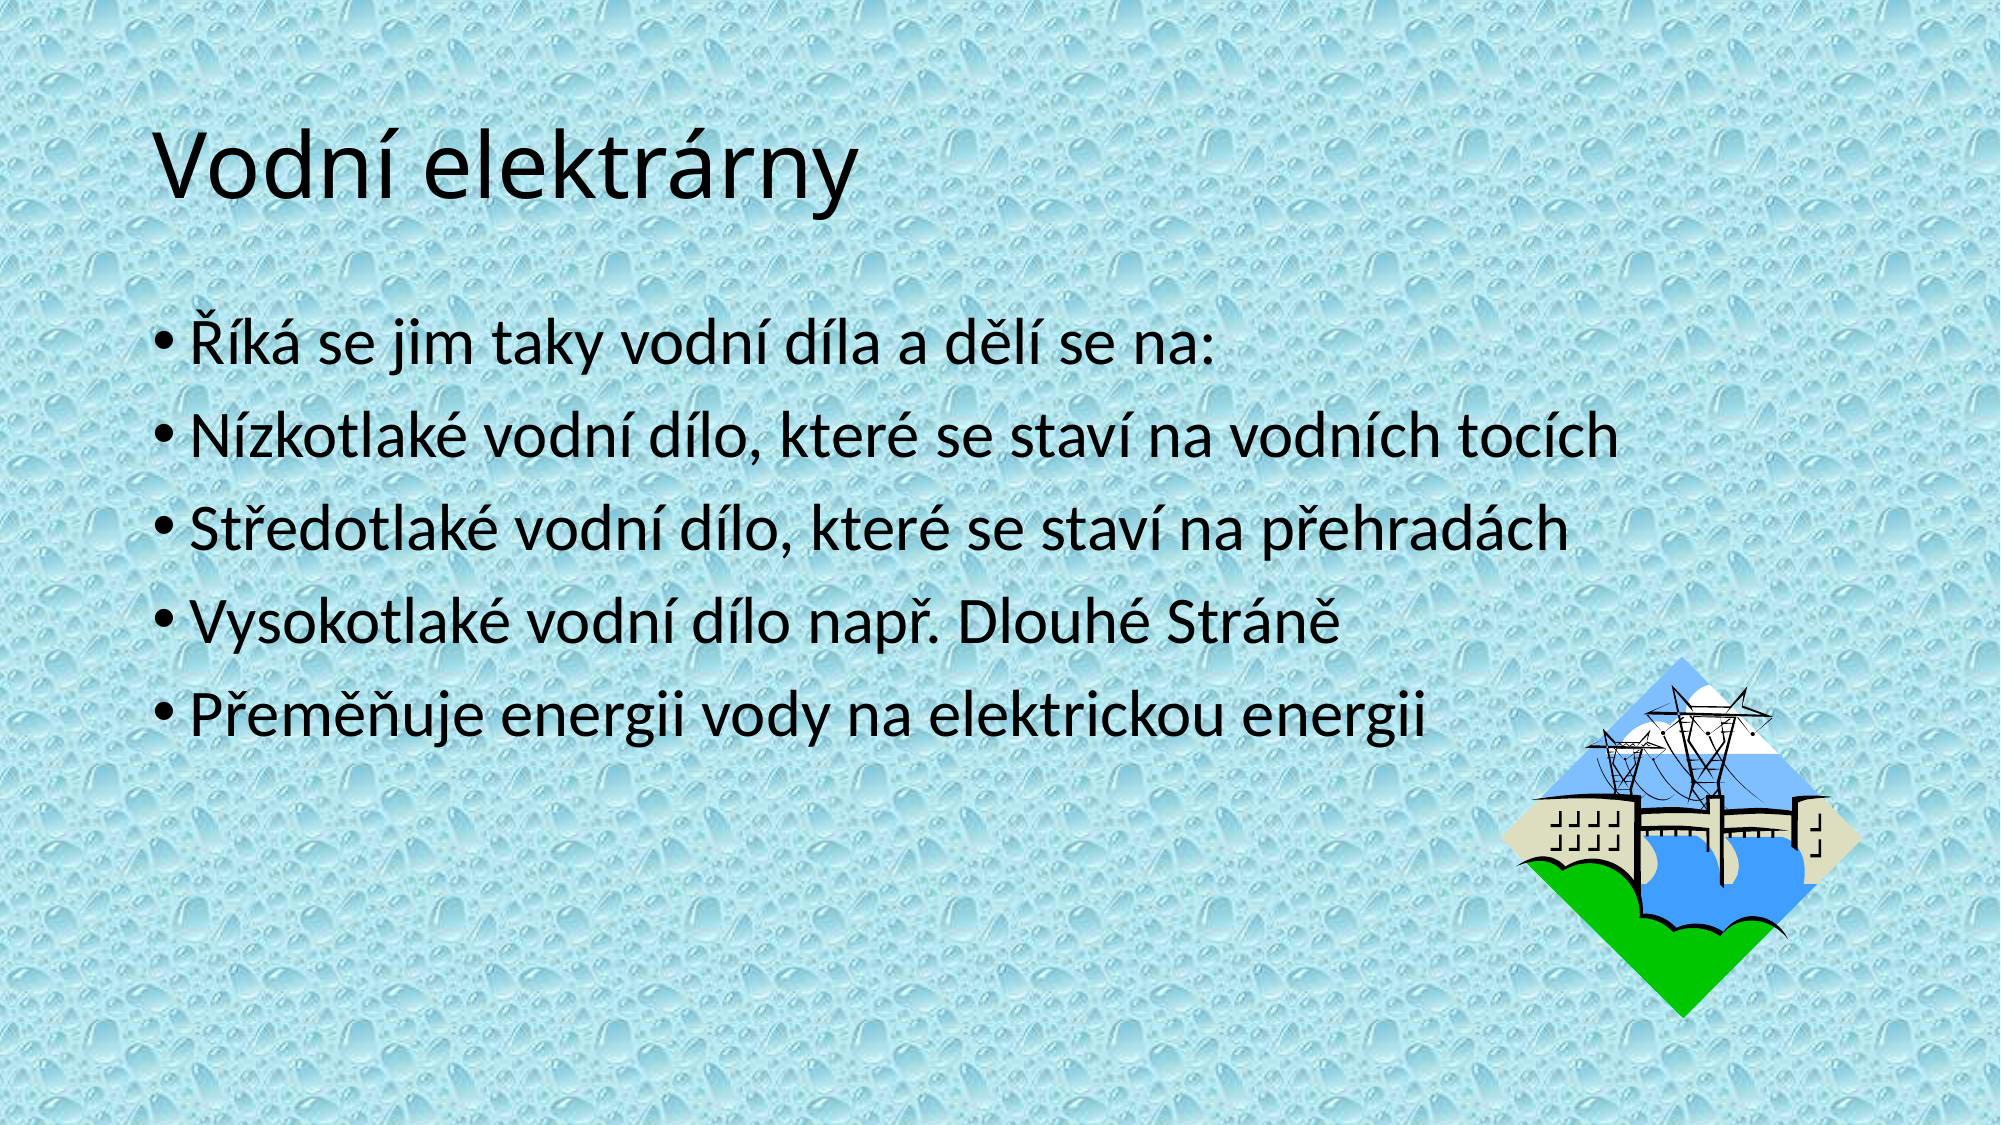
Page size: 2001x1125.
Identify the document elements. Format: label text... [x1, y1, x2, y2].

picture [0, 0, 2001, 1125]
list Říká se jim taky vodní díla a dělí se na: Nízkotlaké vodní dílo, které se staví na vodních tocích Středotlaké vodní dílo, které se staví na přehradách Vysokotlaké vodní dílo např. Dlouhé Stráně Přeměňuje energii vody na elektrickou energii [137, 299, 1863, 1014]
title Vodní elektrárny [137, 59, 1863, 278]
